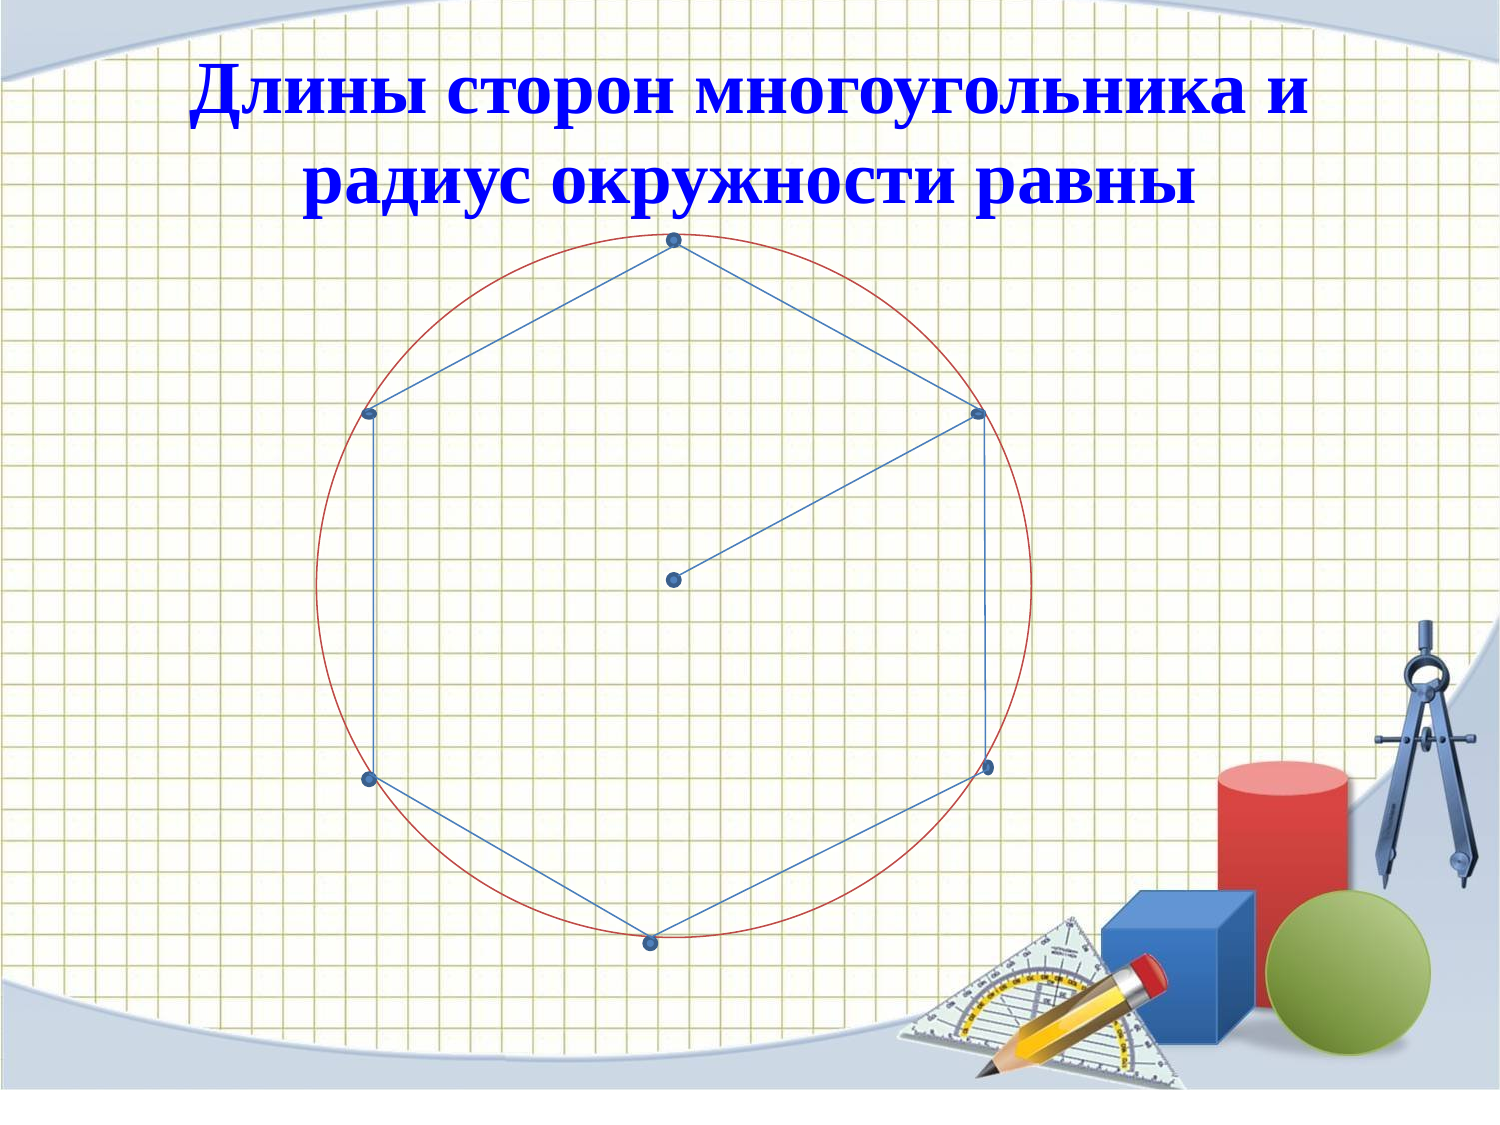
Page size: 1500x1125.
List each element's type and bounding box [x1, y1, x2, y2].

text_box [746, 347, 907, 645]
text_box [436, 173, 603, 484]
text_box [746, 175, 914, 481]
text_box [736, 686, 902, 1025]
text_box [428, 713, 595, 1000]
picture [0, 0, 1500, 1091]
